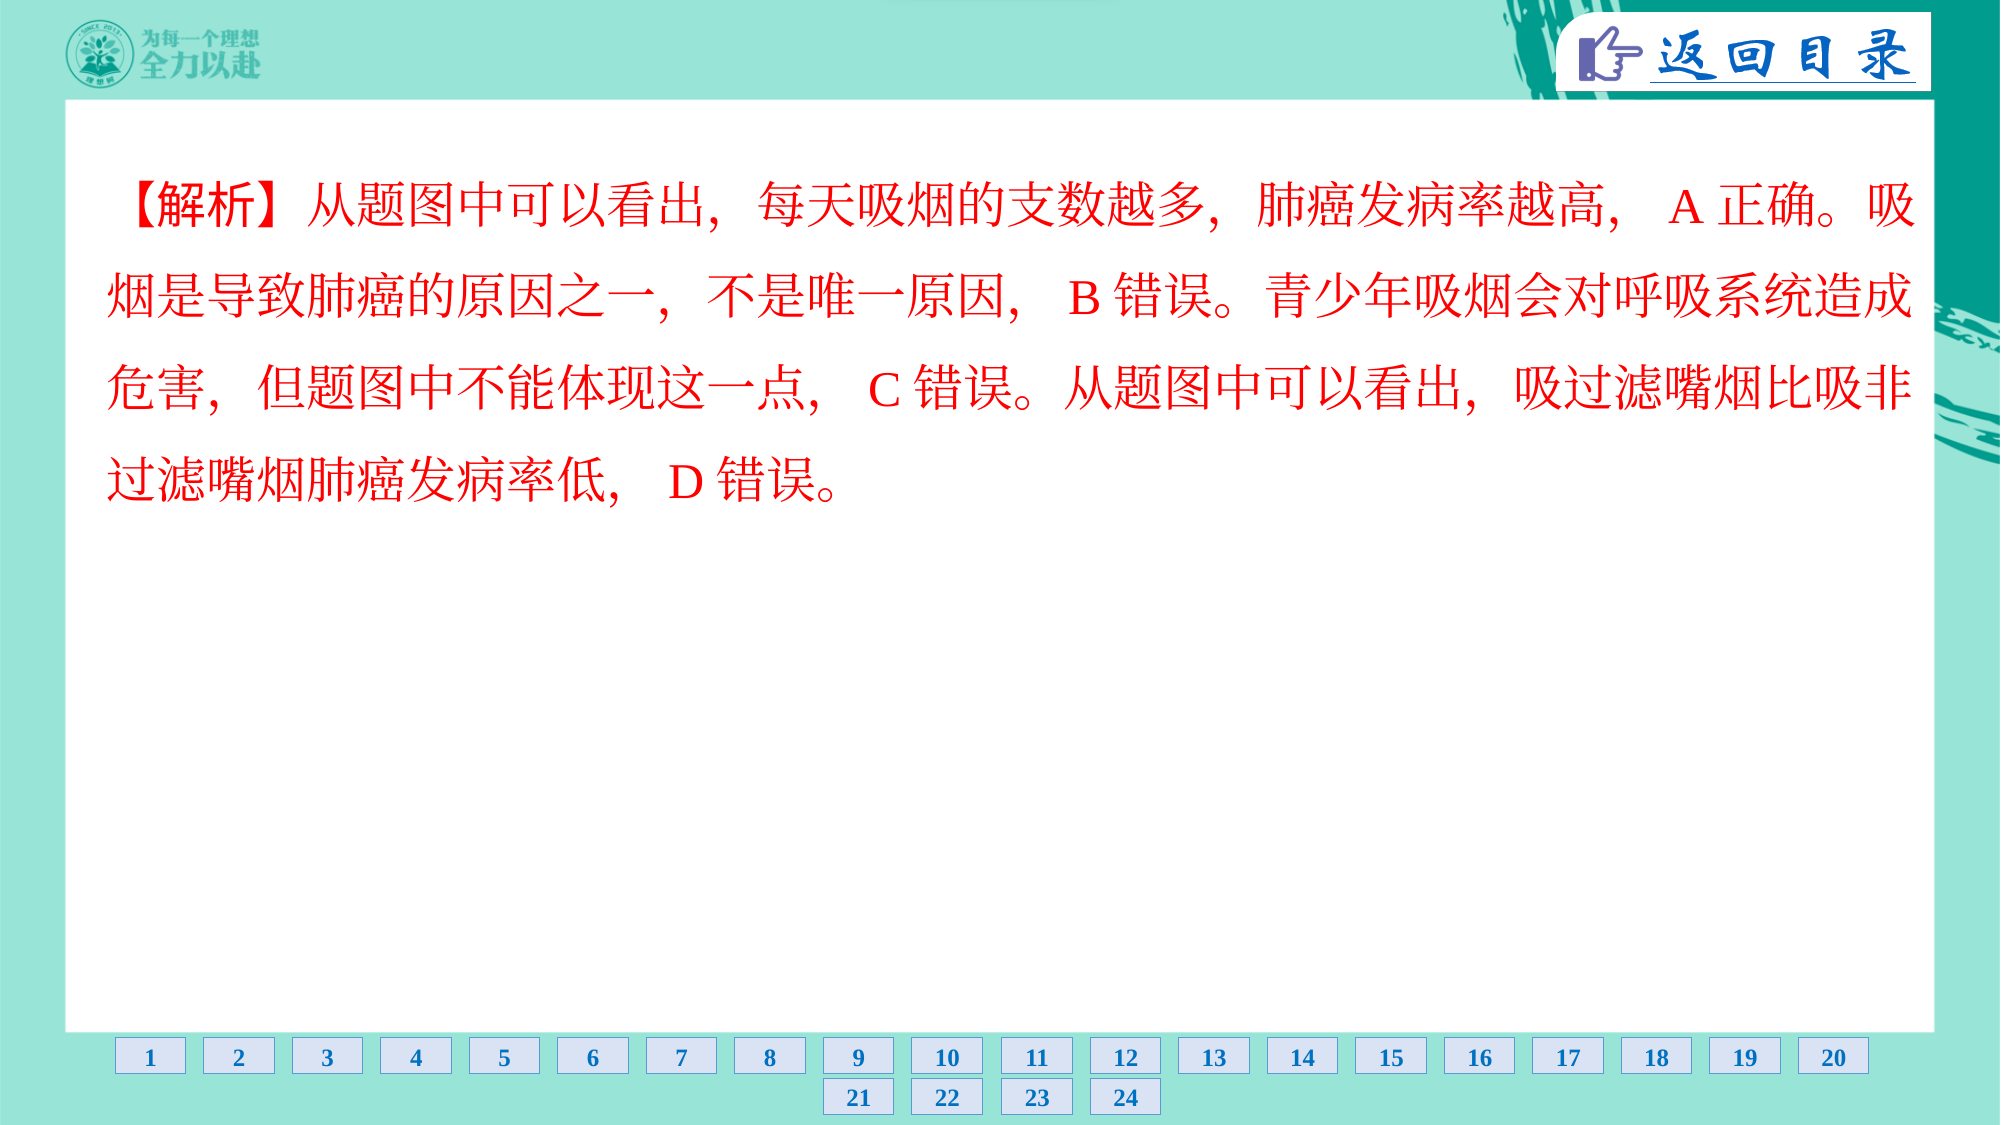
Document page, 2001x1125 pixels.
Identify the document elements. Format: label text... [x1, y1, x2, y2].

picture [0, 0, 2000, 1125]
text_box 【解析】从题图中可以看出，每天吸烟的支数越多，肺癌发病率越高，A正确。吸 烟是导致肺癌的原因之一，不是唯一原因，B错误。青少年吸烟会对呼吸系统造成 危害，但题图中不能体现这一点，C错误。从题图中可以看出，吸过滤嘴烟比吸非 过滤嘴烟肺癌发病率低，D错误。 [106, 141, 1895, 509]
